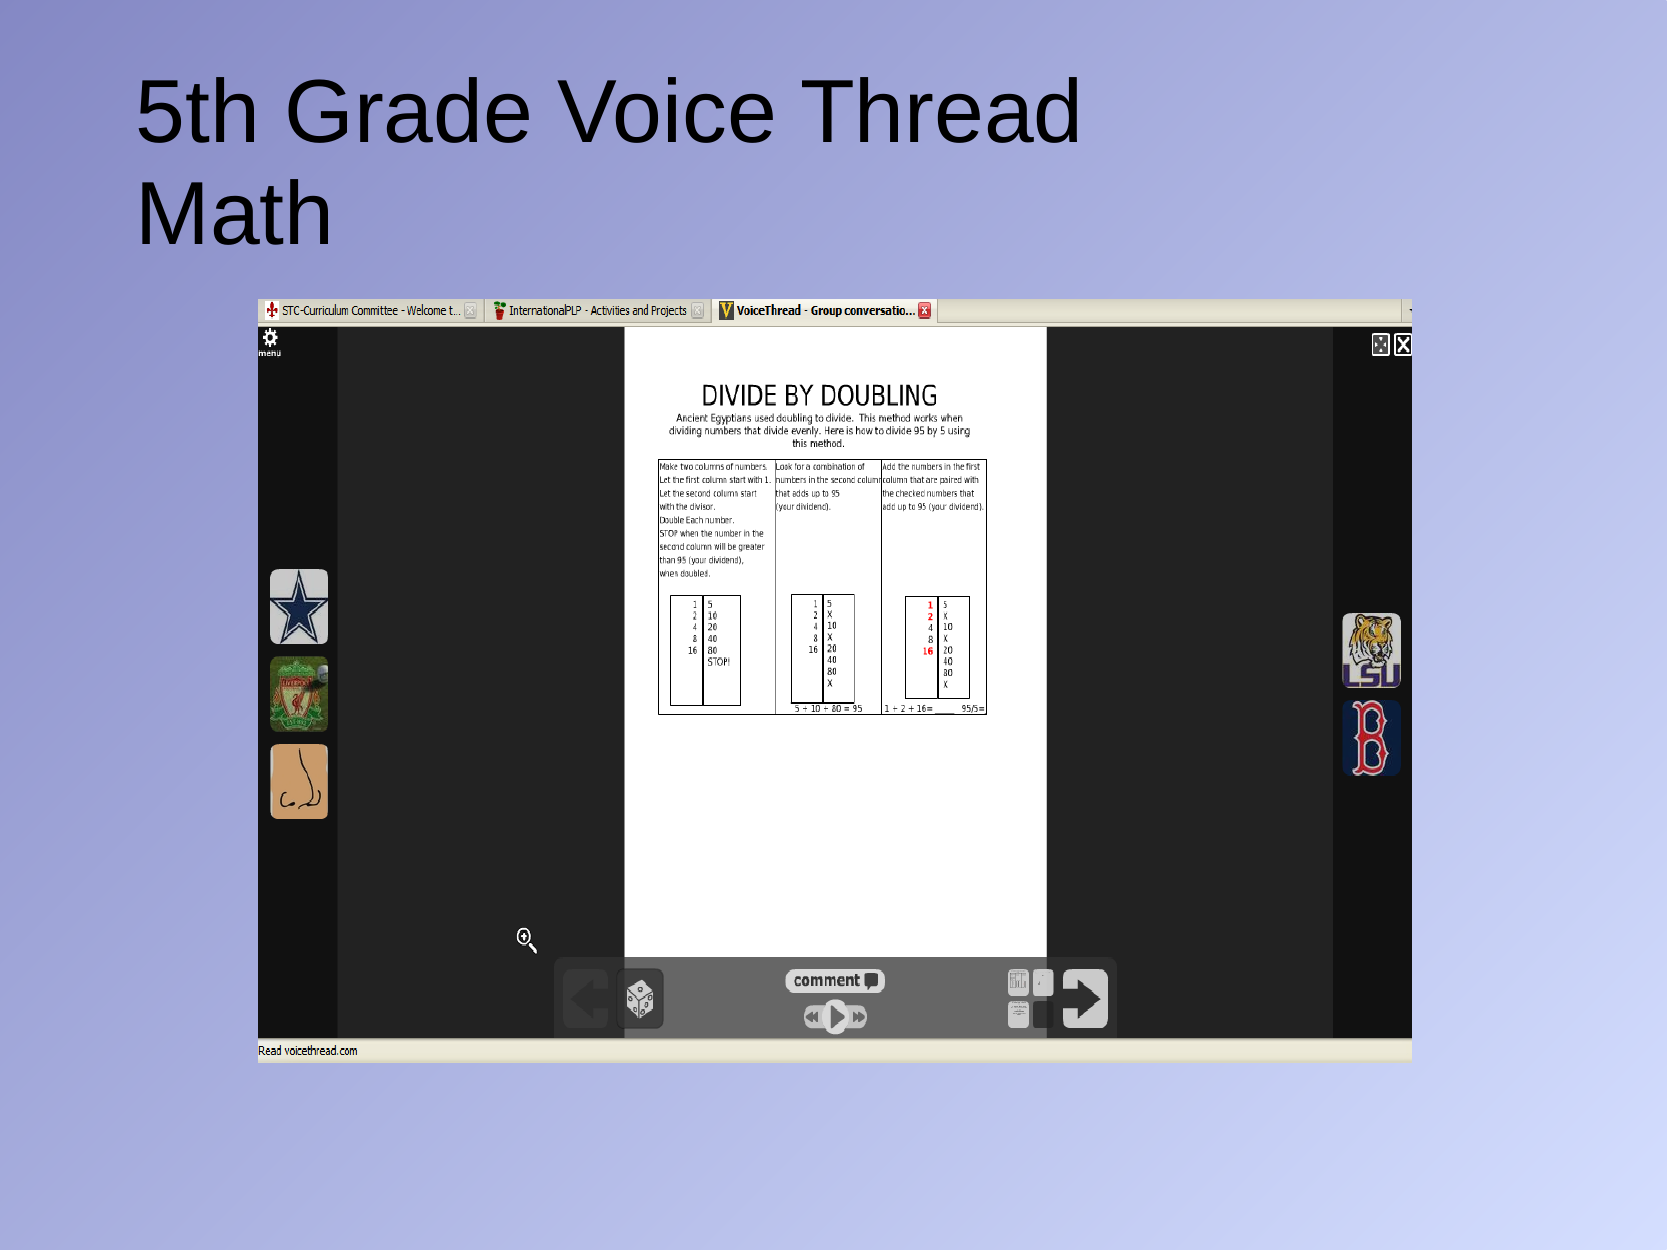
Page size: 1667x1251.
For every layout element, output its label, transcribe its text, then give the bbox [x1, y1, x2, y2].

picture [257, 299, 1412, 1063]
title 5th Grade Voice Thread Math [120, 49, 1542, 276]
